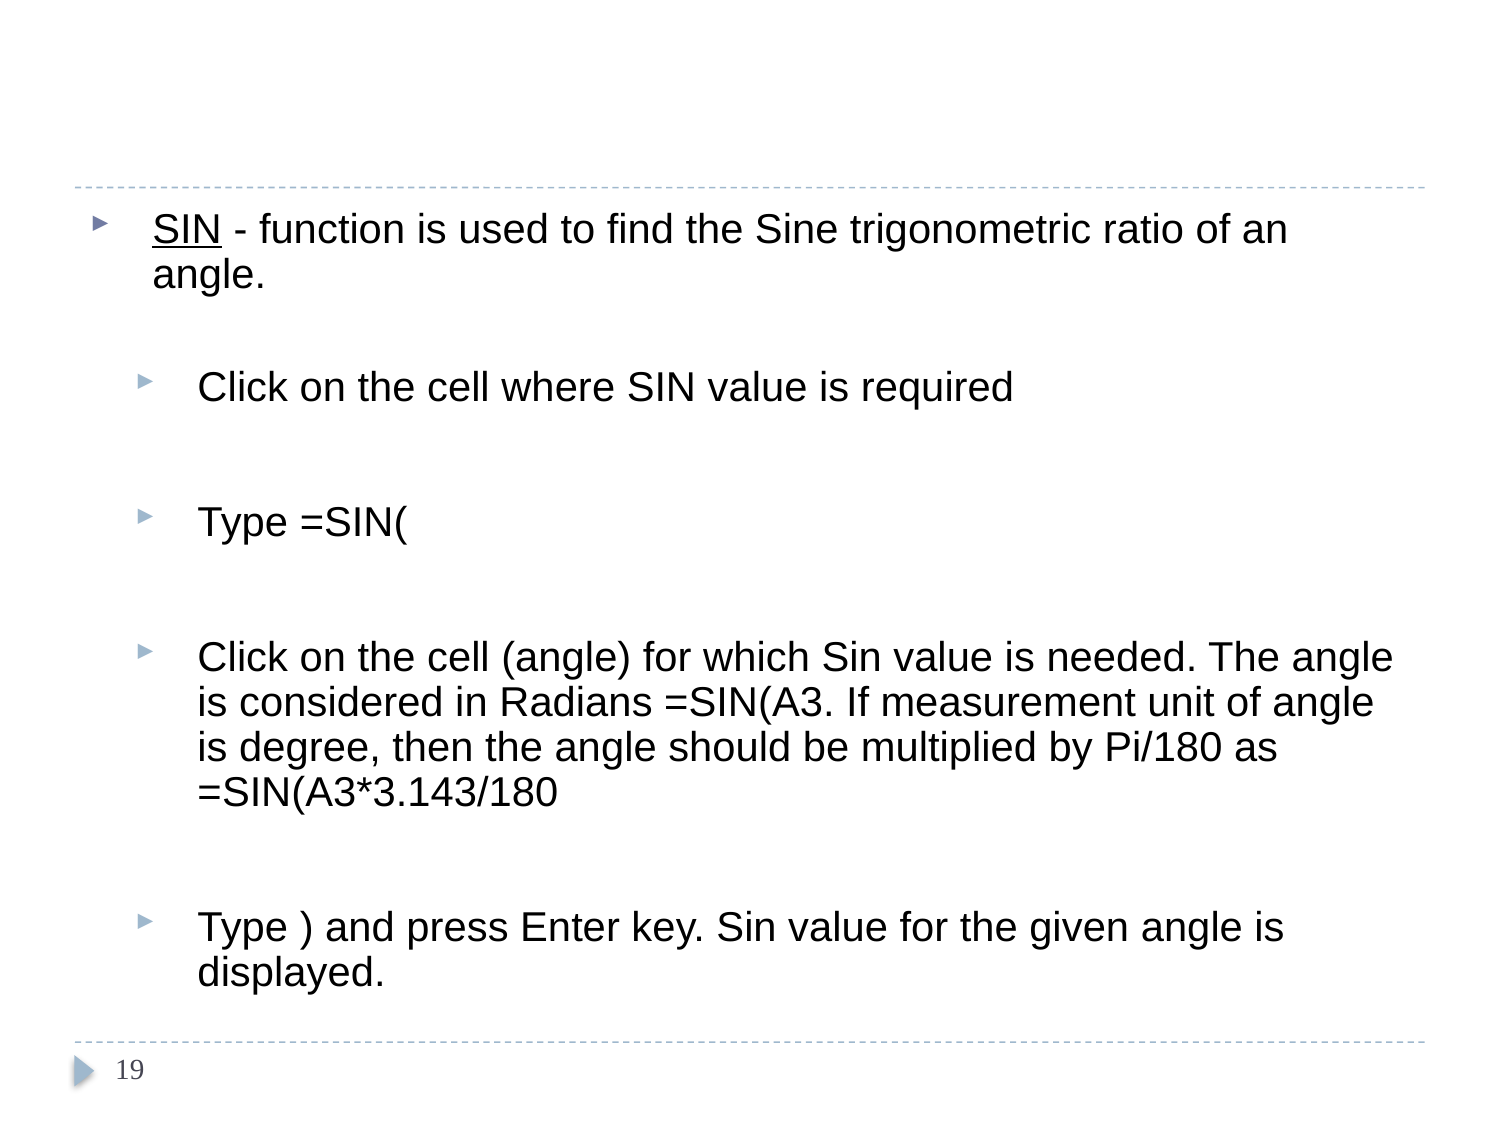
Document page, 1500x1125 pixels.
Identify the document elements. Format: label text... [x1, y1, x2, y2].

slide_number 19 [100, 1042, 426, 1103]
list SIN - function is used to find the Sine trigonometric ratio of an angle. Click on the cell where SIN value is required Type =SIN( Click on the cell (angle) for which Sin value is needed. The angle is considered in Radians =SIN(A3. If measurement unit of angle is degree, then the angle should be multiplied by Pi/180 as =SIN(A3*3.143/180 Type ) and press Enter key. Sin value for the given angle is displayed. [74, 199, 1426, 1011]
